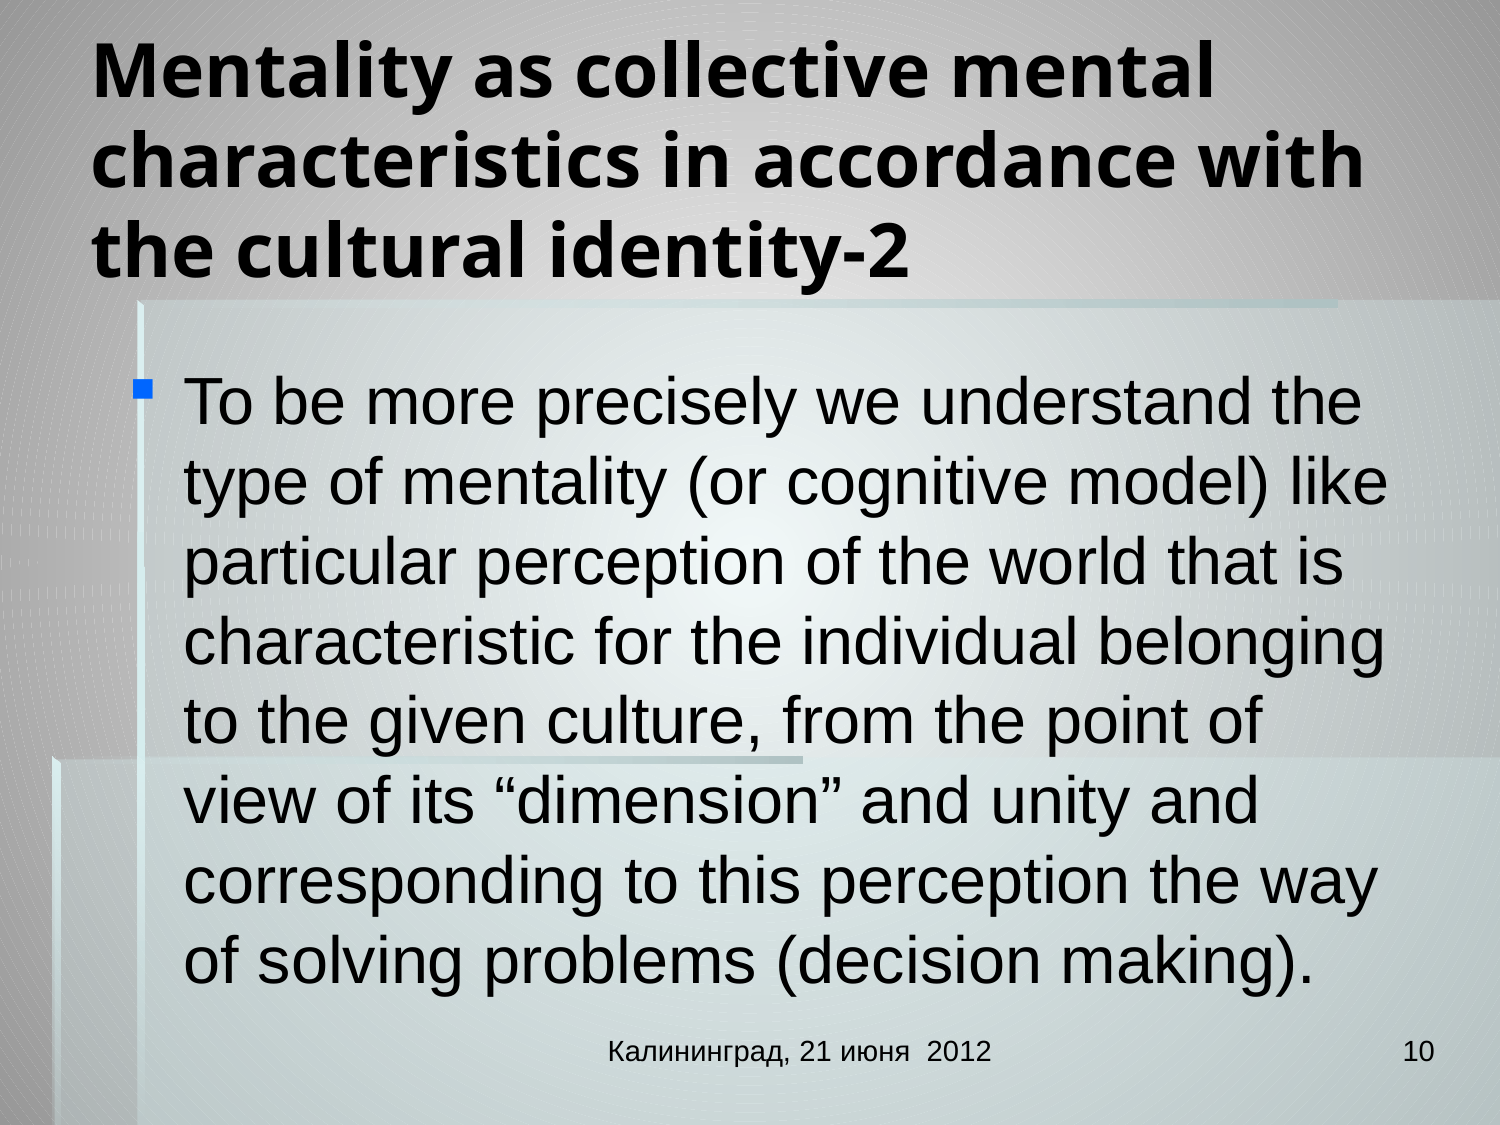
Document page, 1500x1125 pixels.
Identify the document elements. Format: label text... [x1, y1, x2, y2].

slide_number 10 [1137, 1024, 1451, 1103]
footer Калининград, 21 июня 2012 [562, 1024, 1038, 1103]
list To be more precisely we understand the type of mentality (or cognitive model) like particular perception of the world that is characteristic for the individual belonging to the given culture, from the point of view of its “dimension” and unity and corresponding to this perception the way of solving problems (decision making). [112, 349, 1427, 1013]
title Mentality as collective mental characteristics in accordance with the cultural identity-2 [74, 39, 1451, 276]
